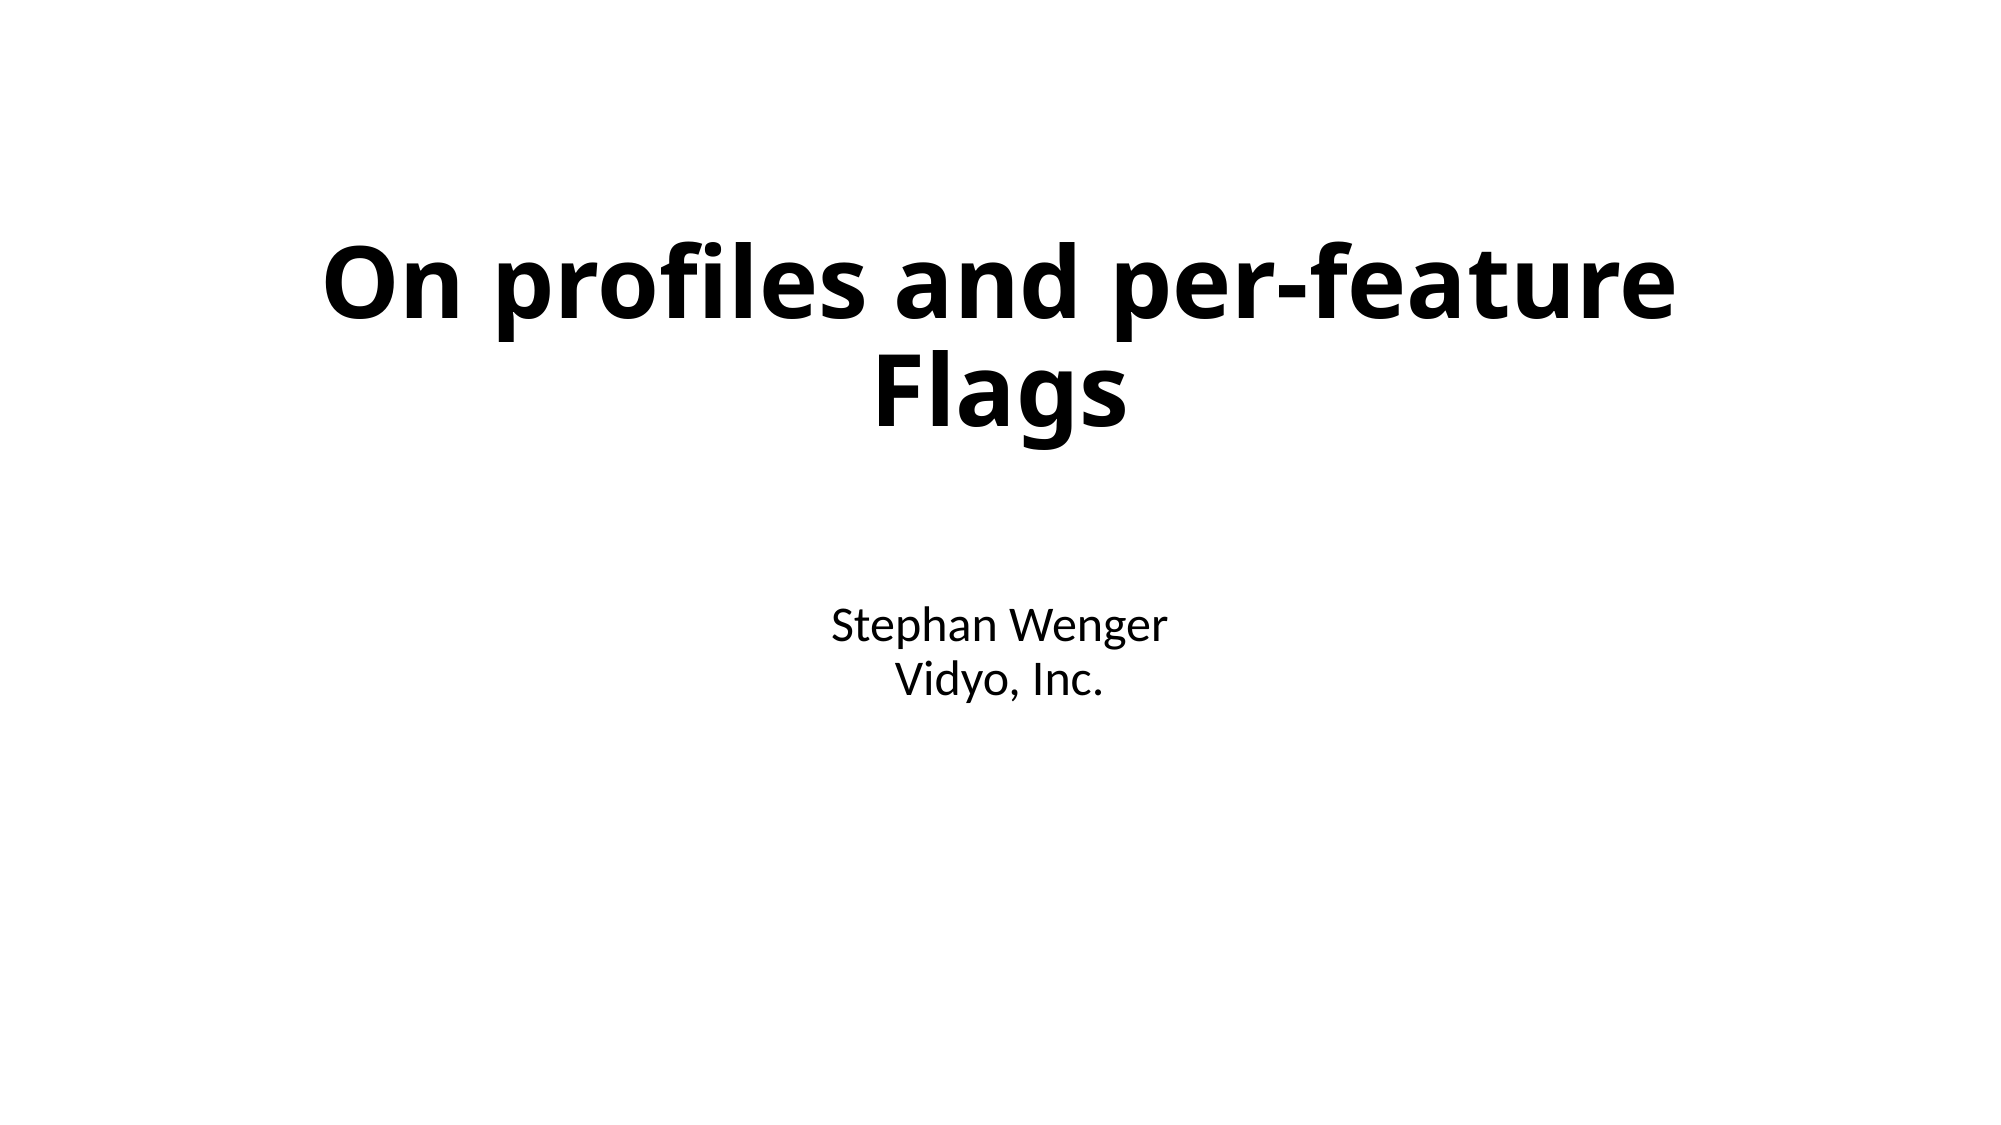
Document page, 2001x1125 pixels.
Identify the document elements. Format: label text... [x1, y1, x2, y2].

subtitle Stephan Wenger Vidyo, Inc. [249, 590, 1750, 863]
title On profiles and per-feature Flags [249, 184, 1750, 576]
